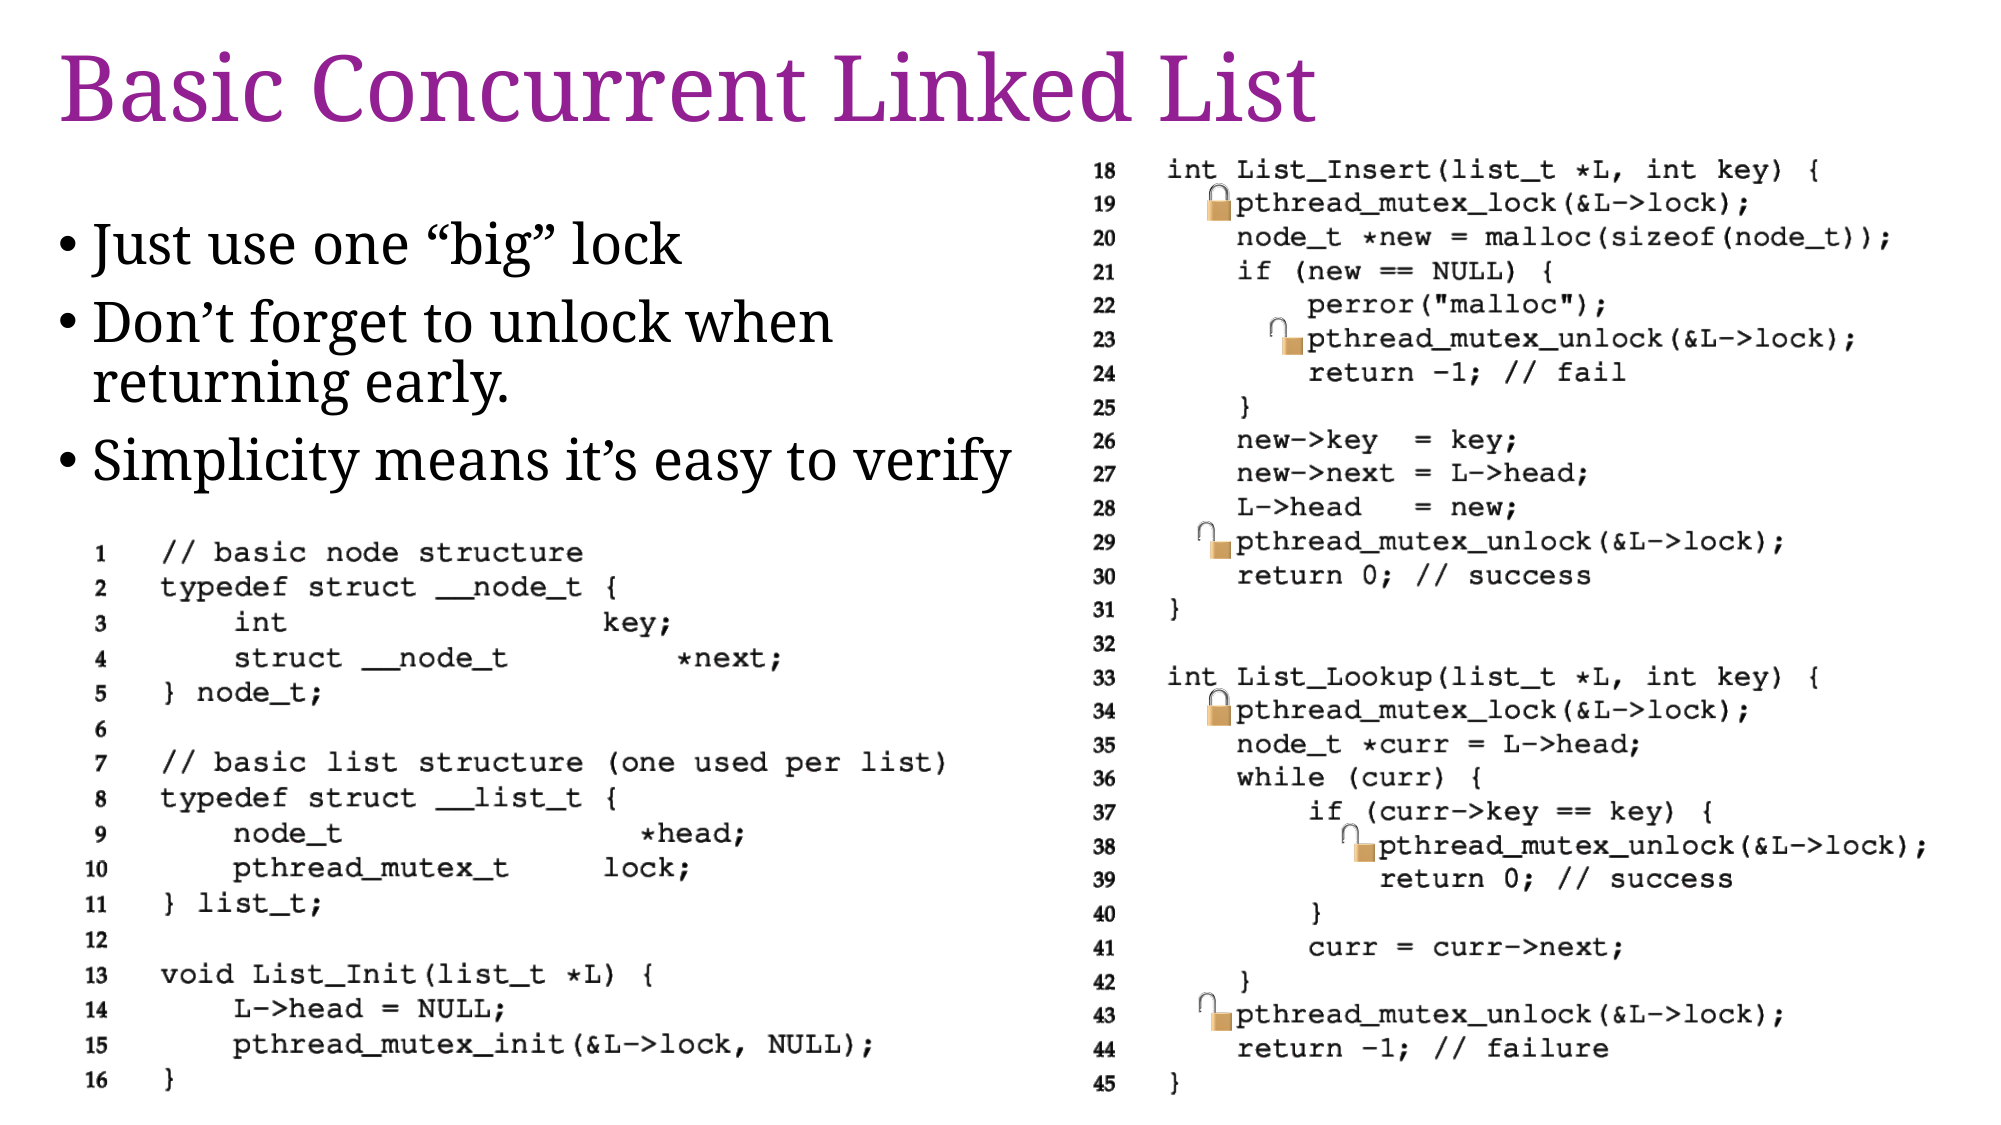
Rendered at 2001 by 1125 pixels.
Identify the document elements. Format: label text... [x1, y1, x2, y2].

picture [1207, 688, 1231, 726]
picture [1197, 521, 1231, 559]
picture [74, 531, 957, 1101]
list Just use one “big” lock Don’t forget to unlock when returning early. Simplicity means it’s easy to verify [43, 208, 1043, 505]
title Basic Concurrent Linked List [43, 25, 1953, 158]
picture [1341, 823, 1375, 862]
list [1083, 151, 1933, 1101]
picture [1207, 183, 1231, 221]
picture [1198, 992, 1232, 1031]
picture [1269, 317, 1303, 355]
